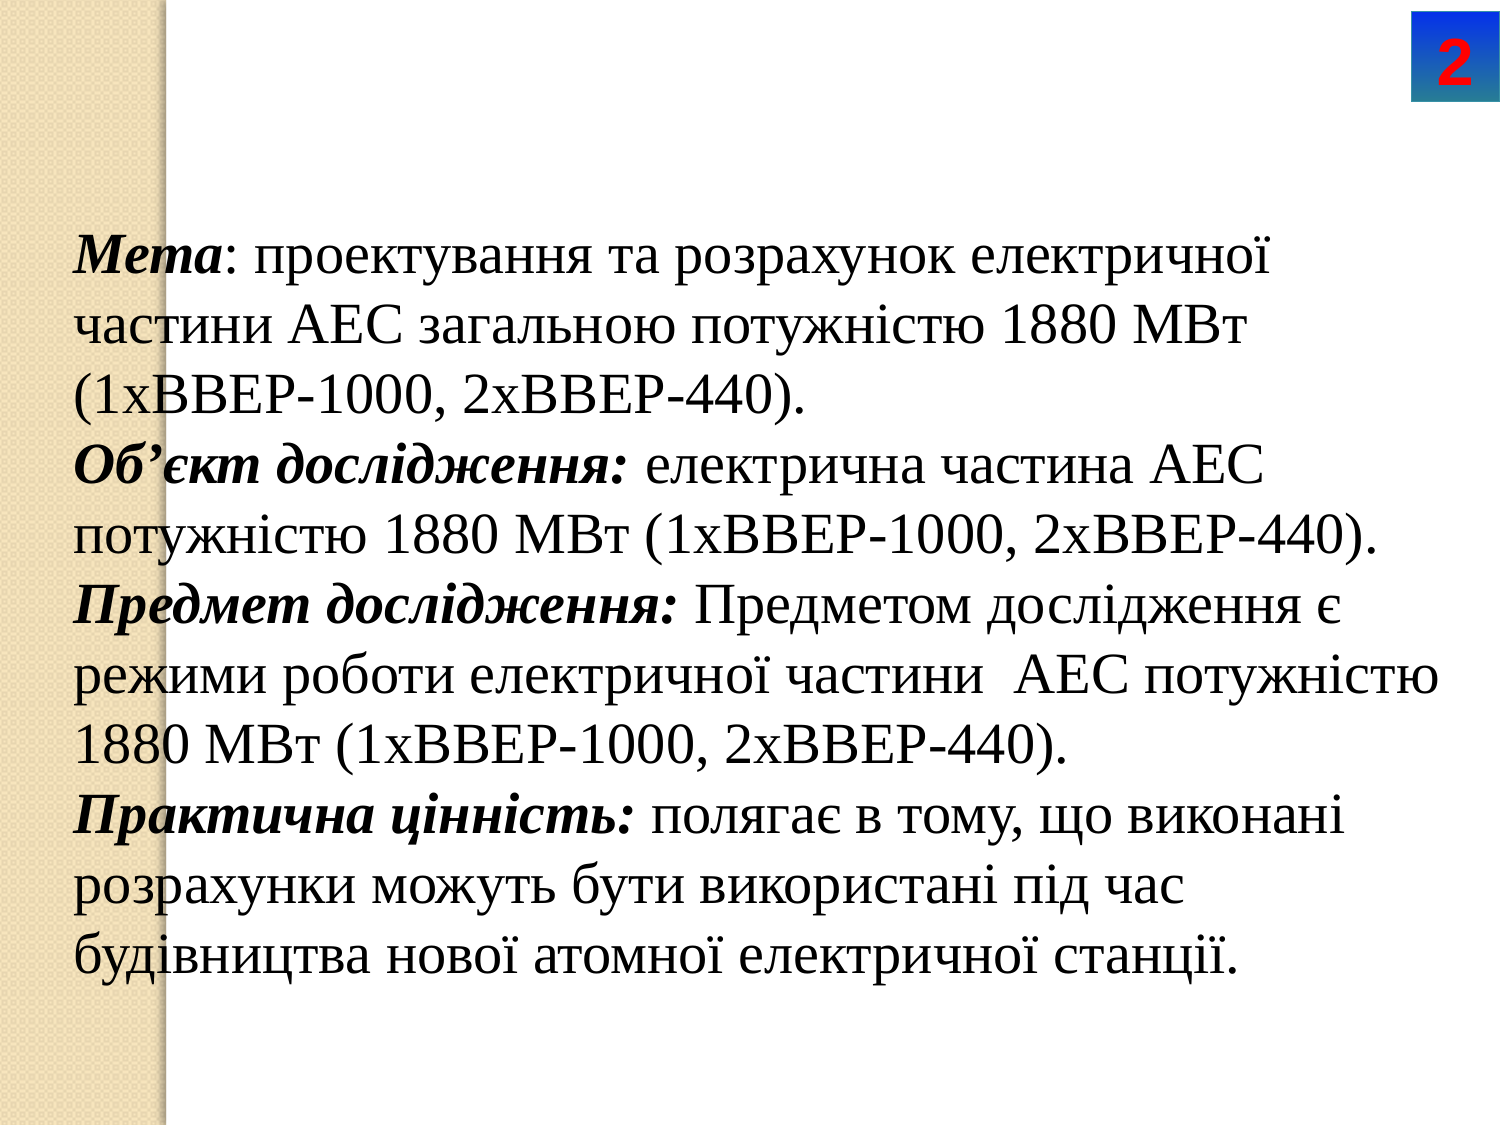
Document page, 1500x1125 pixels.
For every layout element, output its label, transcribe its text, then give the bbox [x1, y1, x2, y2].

text_box 2 [1411, 11, 1500, 102]
text_box Мета: проектування та розрахунок електричної частини АЕС загальною потужністю 1880 МВт (1хВВЕР-1000, 2хВВЕР-440). Об’єкт дослідження: електрична частина АЕС потужністю 1880 МВт (1хВВЕР-1000, 2хВВЕР-440). Предмет дослідження: Предметом дослідження є режими роботи електричної частини АЕС потужністю 1880 МВт (1хВВЕР-1000, 2хВВЕР-440). Практична цінність: полягає в тому, що виконані розрахунки можуть бути використані під час будівництва нової атомної електричної станції. [58, 208, 1459, 993]
